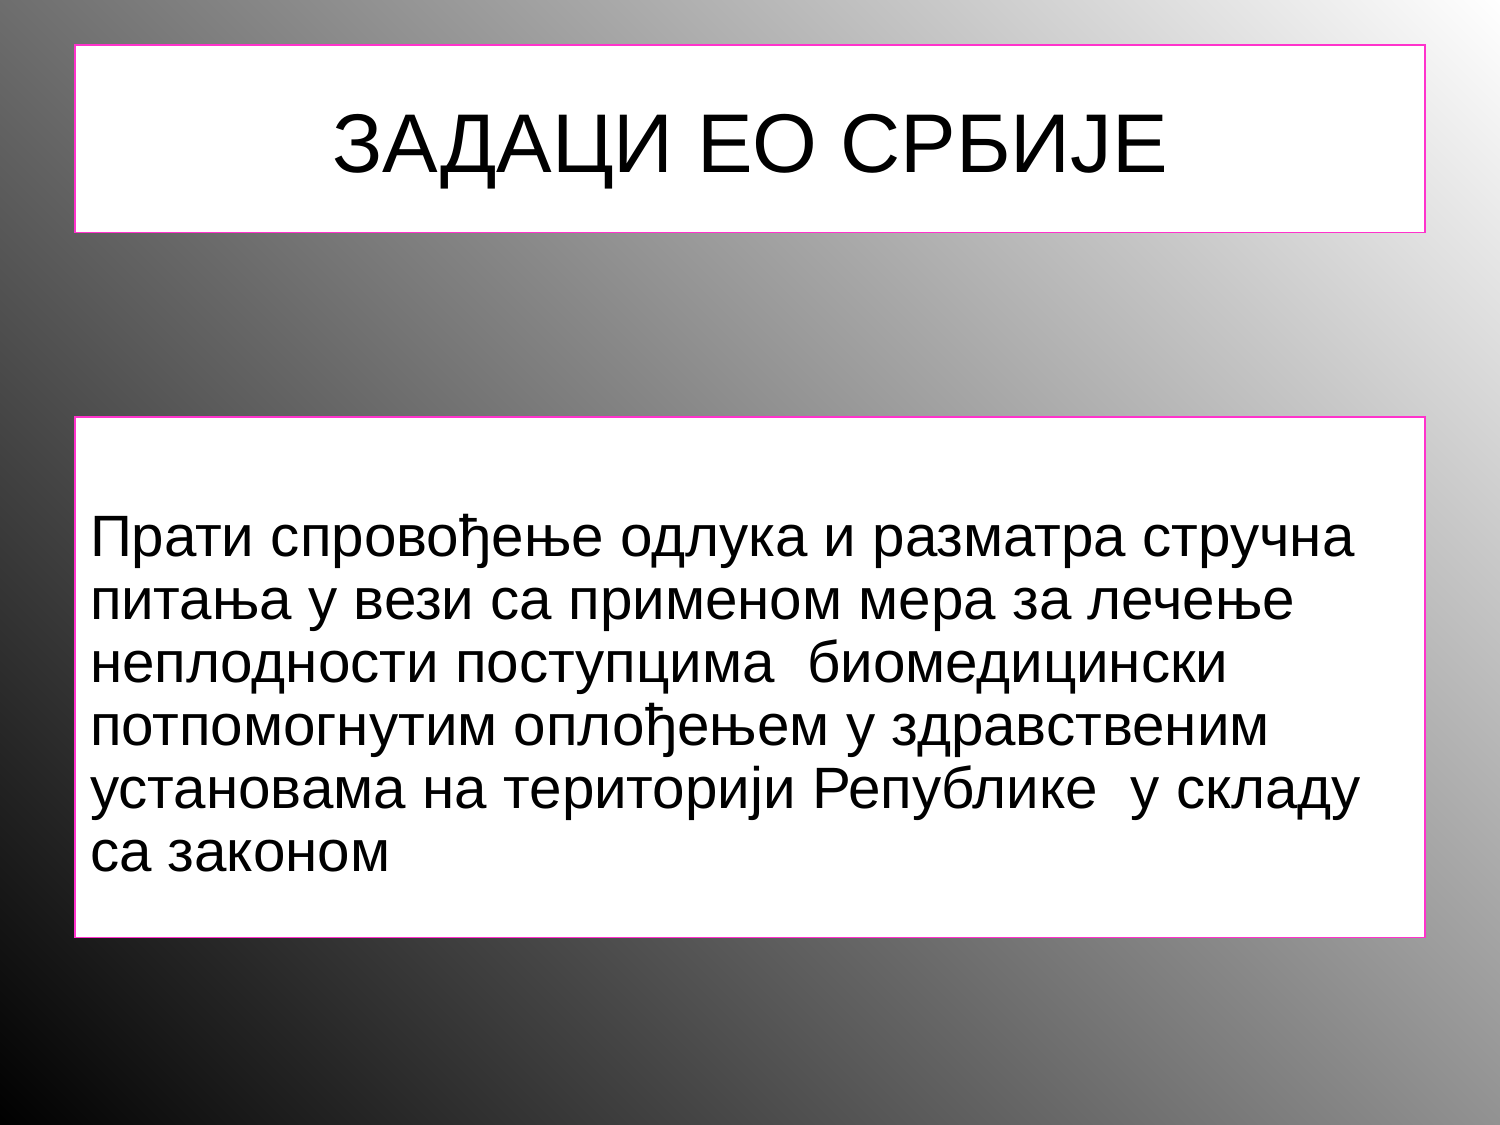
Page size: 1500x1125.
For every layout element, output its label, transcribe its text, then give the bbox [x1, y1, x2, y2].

list Прати спровођење одлука и разматра стручна питања у вези са применом мера за лечење неплодности поступцима биомедицински потпомогнутим оплођењем у здравственим установама на територији Републике у складу са законом [74, 416, 1426, 938]
title ЗАДАЦИ ЕО СРБИЈЕ [74, 44, 1426, 233]
